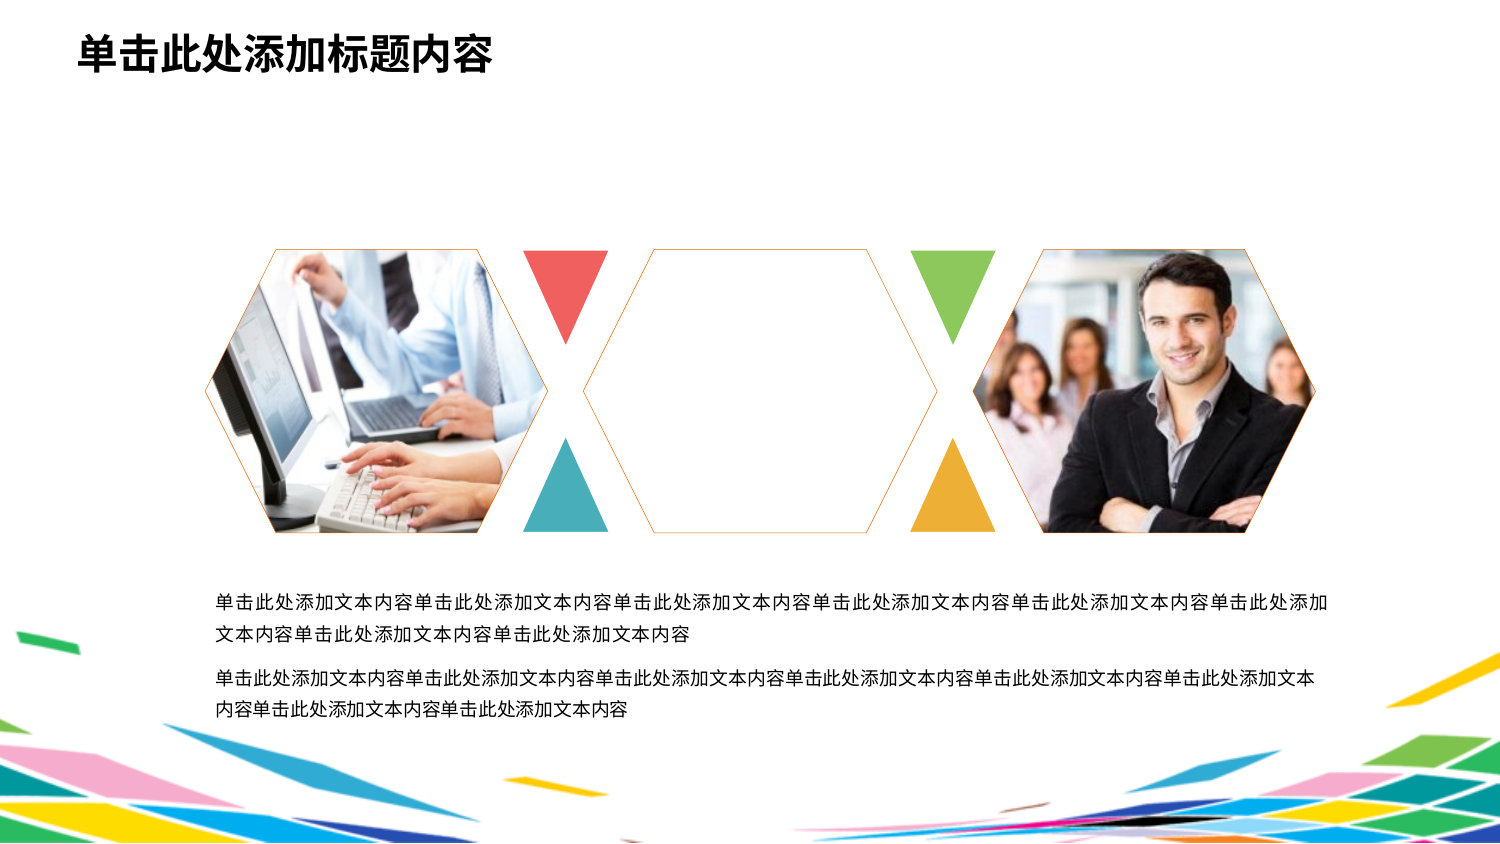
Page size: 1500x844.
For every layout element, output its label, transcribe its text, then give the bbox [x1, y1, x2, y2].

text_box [521, 434, 998, 534]
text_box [521, 249, 998, 348]
text_box 单击此处添加文本内容单击此处添加文本内容单击此处添加文本内容单击此处添加文本内容单击此处添加文本内容单击此处添加文本内容单击此处添加文本内容单击此处添加文本内容 [200, 575, 1344, 653]
picture [583, 348, 938, 434]
picture [0, 249, 1500, 843]
text_box 单击此处添加文本内容单击此处添加文本内容单击此处添加文本内容单击此处添加文本内容单击此处添加文本内容单击此处添加文本内容单击此处添加文本内容单击此处添加文本内容 [200, 650, 1330, 728]
text_box 单击此处添加标题内容 [61, 20, 586, 86]
